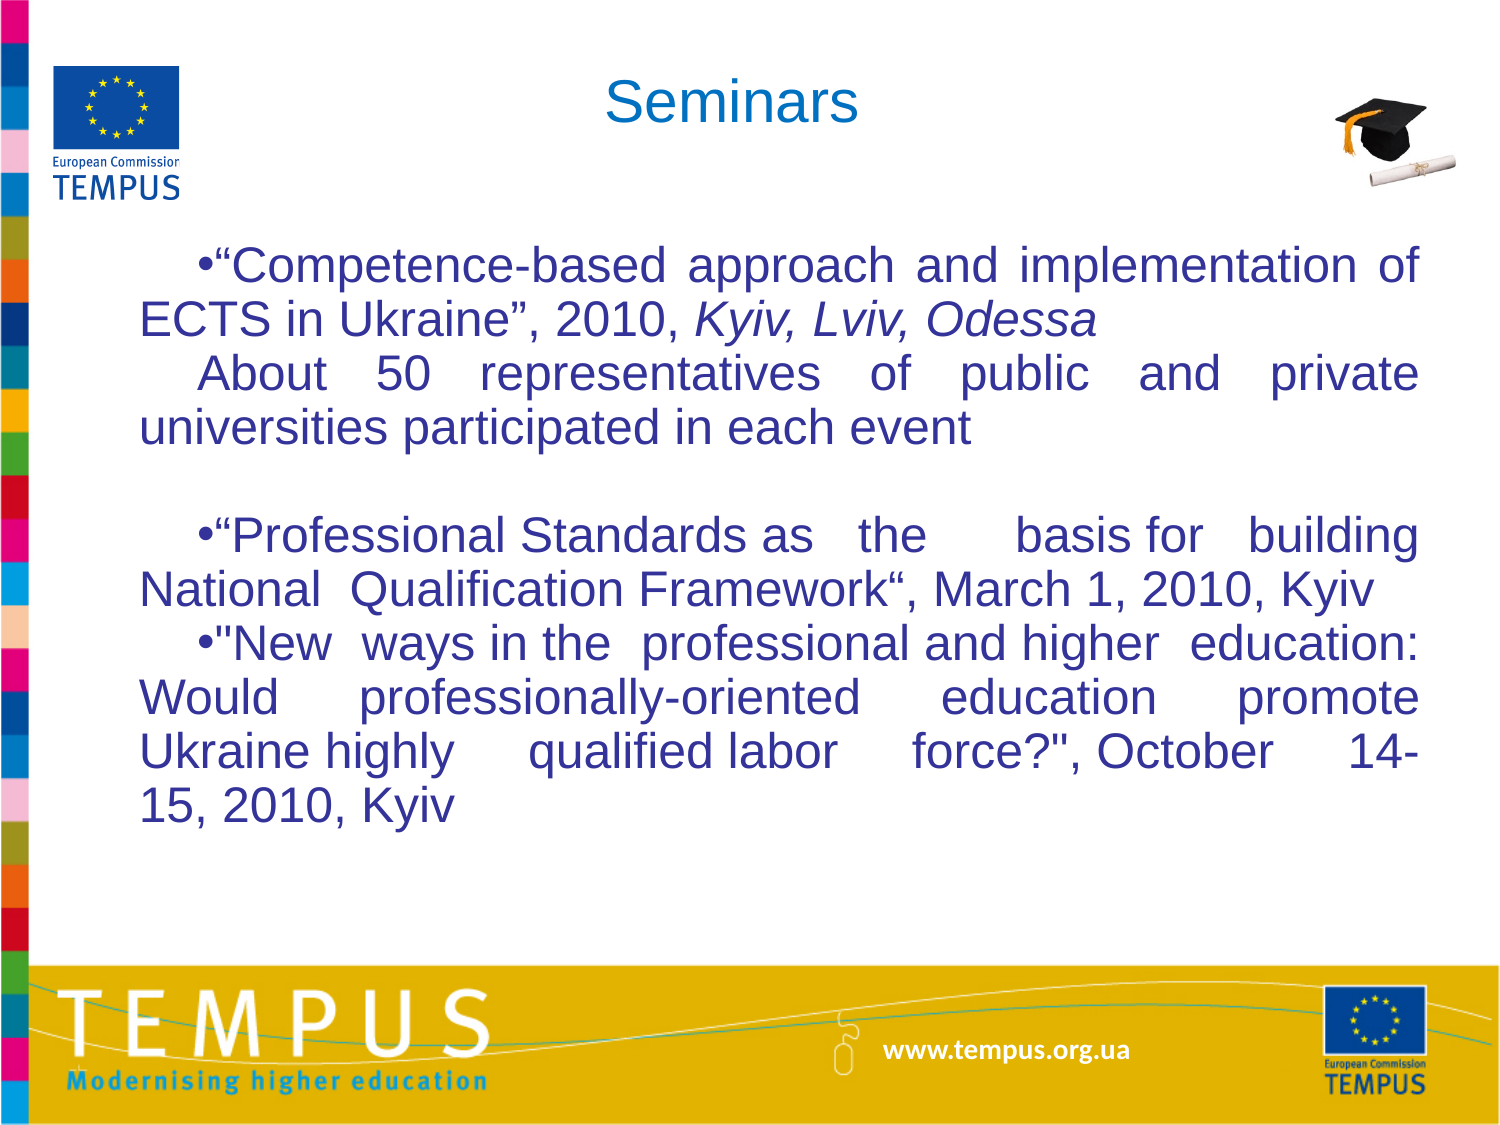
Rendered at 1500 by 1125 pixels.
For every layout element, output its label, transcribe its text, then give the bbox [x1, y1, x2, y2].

title Seminars [183, 66, 1282, 149]
text_box www.tempus.org.ua [868, 1023, 1282, 1073]
picture [0, 0, 1500, 1125]
subtitle “Competence-based approach and implementation of ECTS in Ukraine”, 2010, Kyiv, Lviv, Odessa About 50 representatives of public and private universities participated in each event “Professional Standards as the basis for building National Qualification Framework“, March 1, 2010, Kyiv "New ways in the professional and higher education: Would professionally-oriented education promote Ukraine highly qualified labor force?", October 14-15, 2010, Kyiv [123, 231, 1436, 917]
